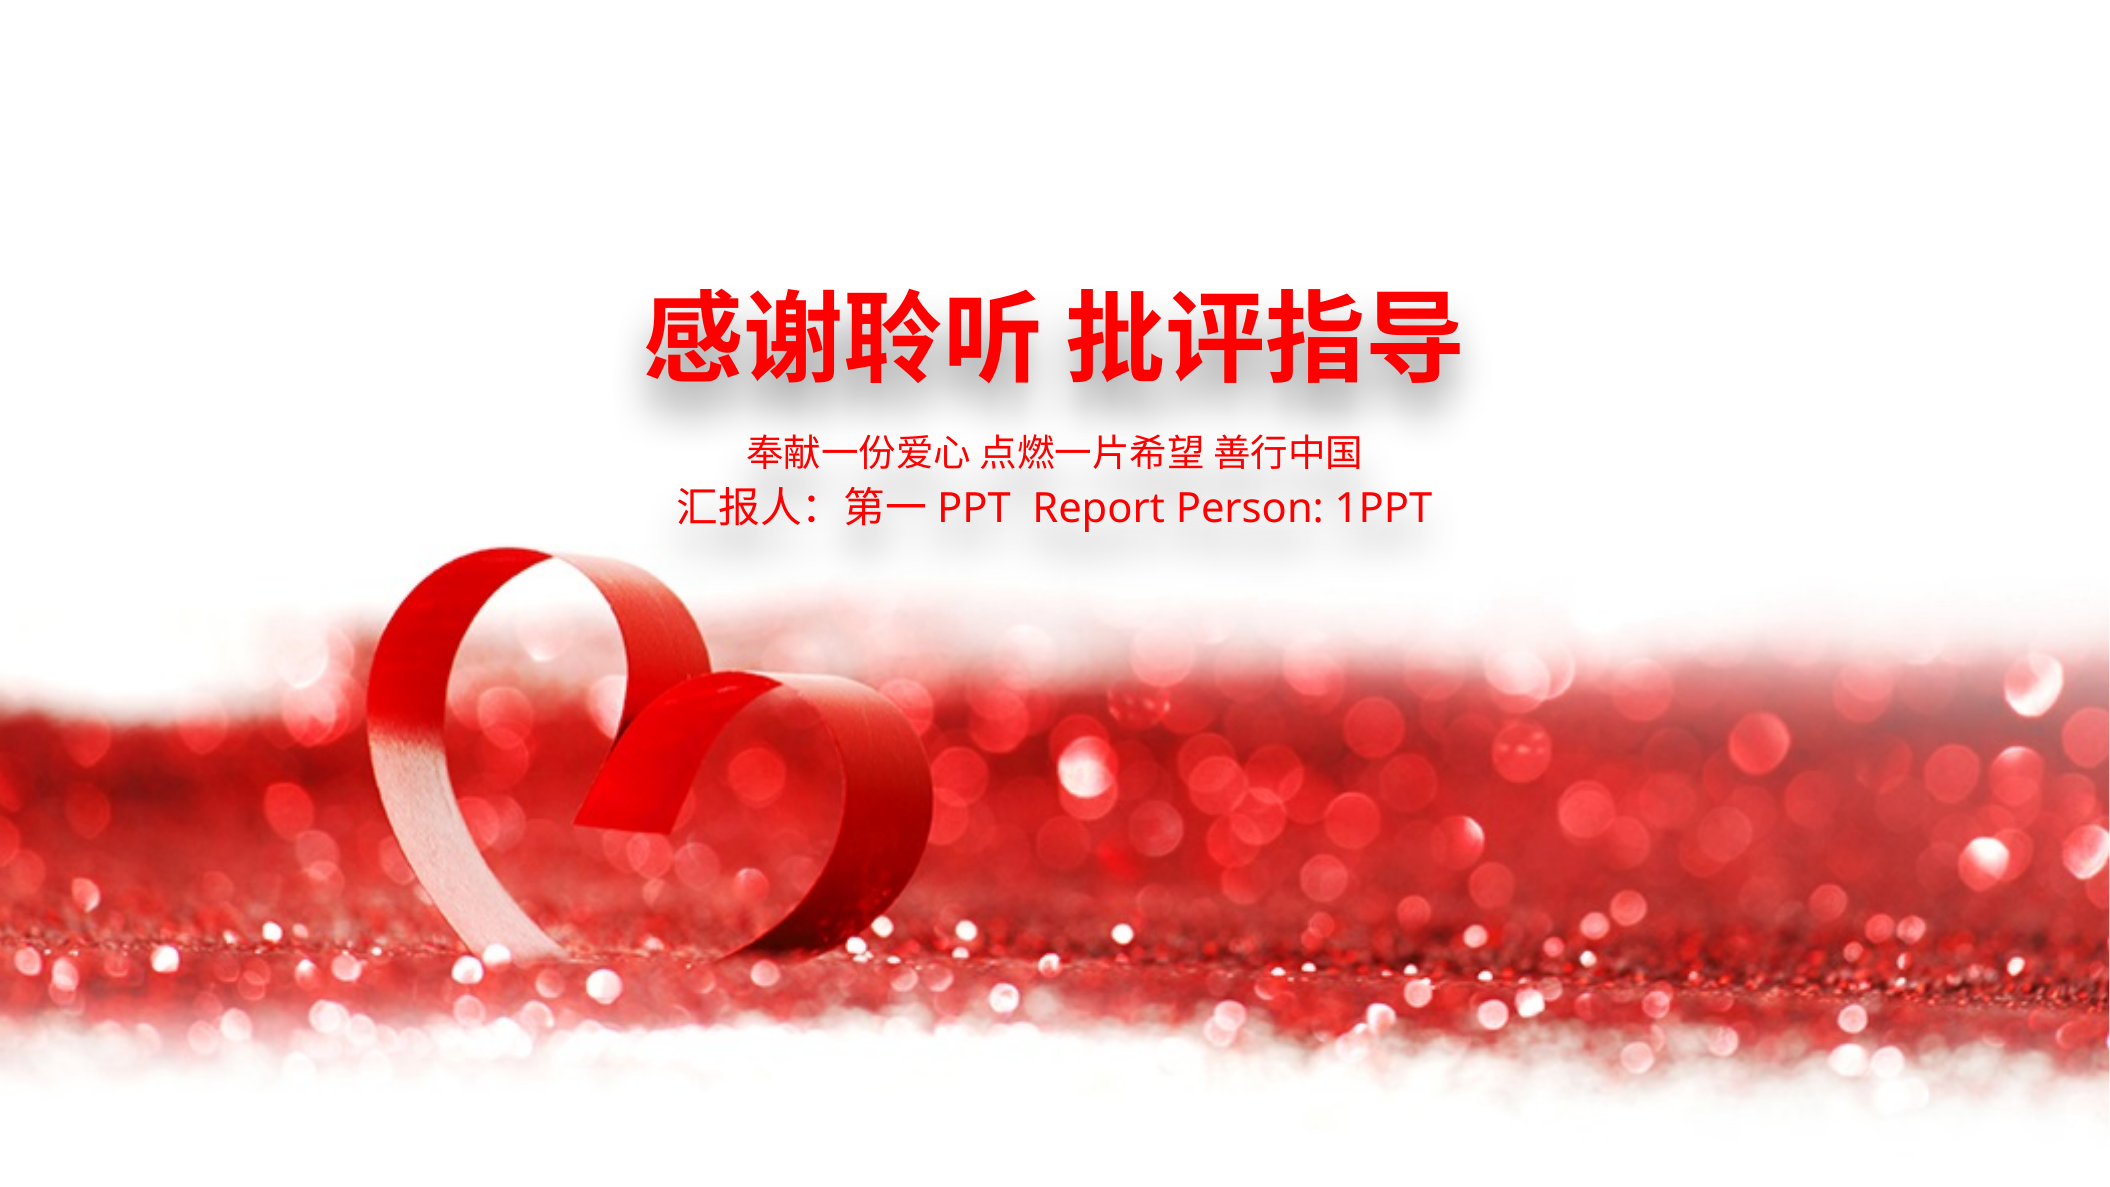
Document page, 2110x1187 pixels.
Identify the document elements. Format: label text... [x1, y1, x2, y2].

text_box 汇报人：第一PPT Report Person: 1PPT [490, 480, 1619, 531]
text_box 奉献一份爱心 点燃一片希望 善行中国 [453, 429, 1656, 475]
text_box 感谢聆听 批评指导 [450, 274, 1660, 395]
text_box [0, 0, 2110, 1187]
